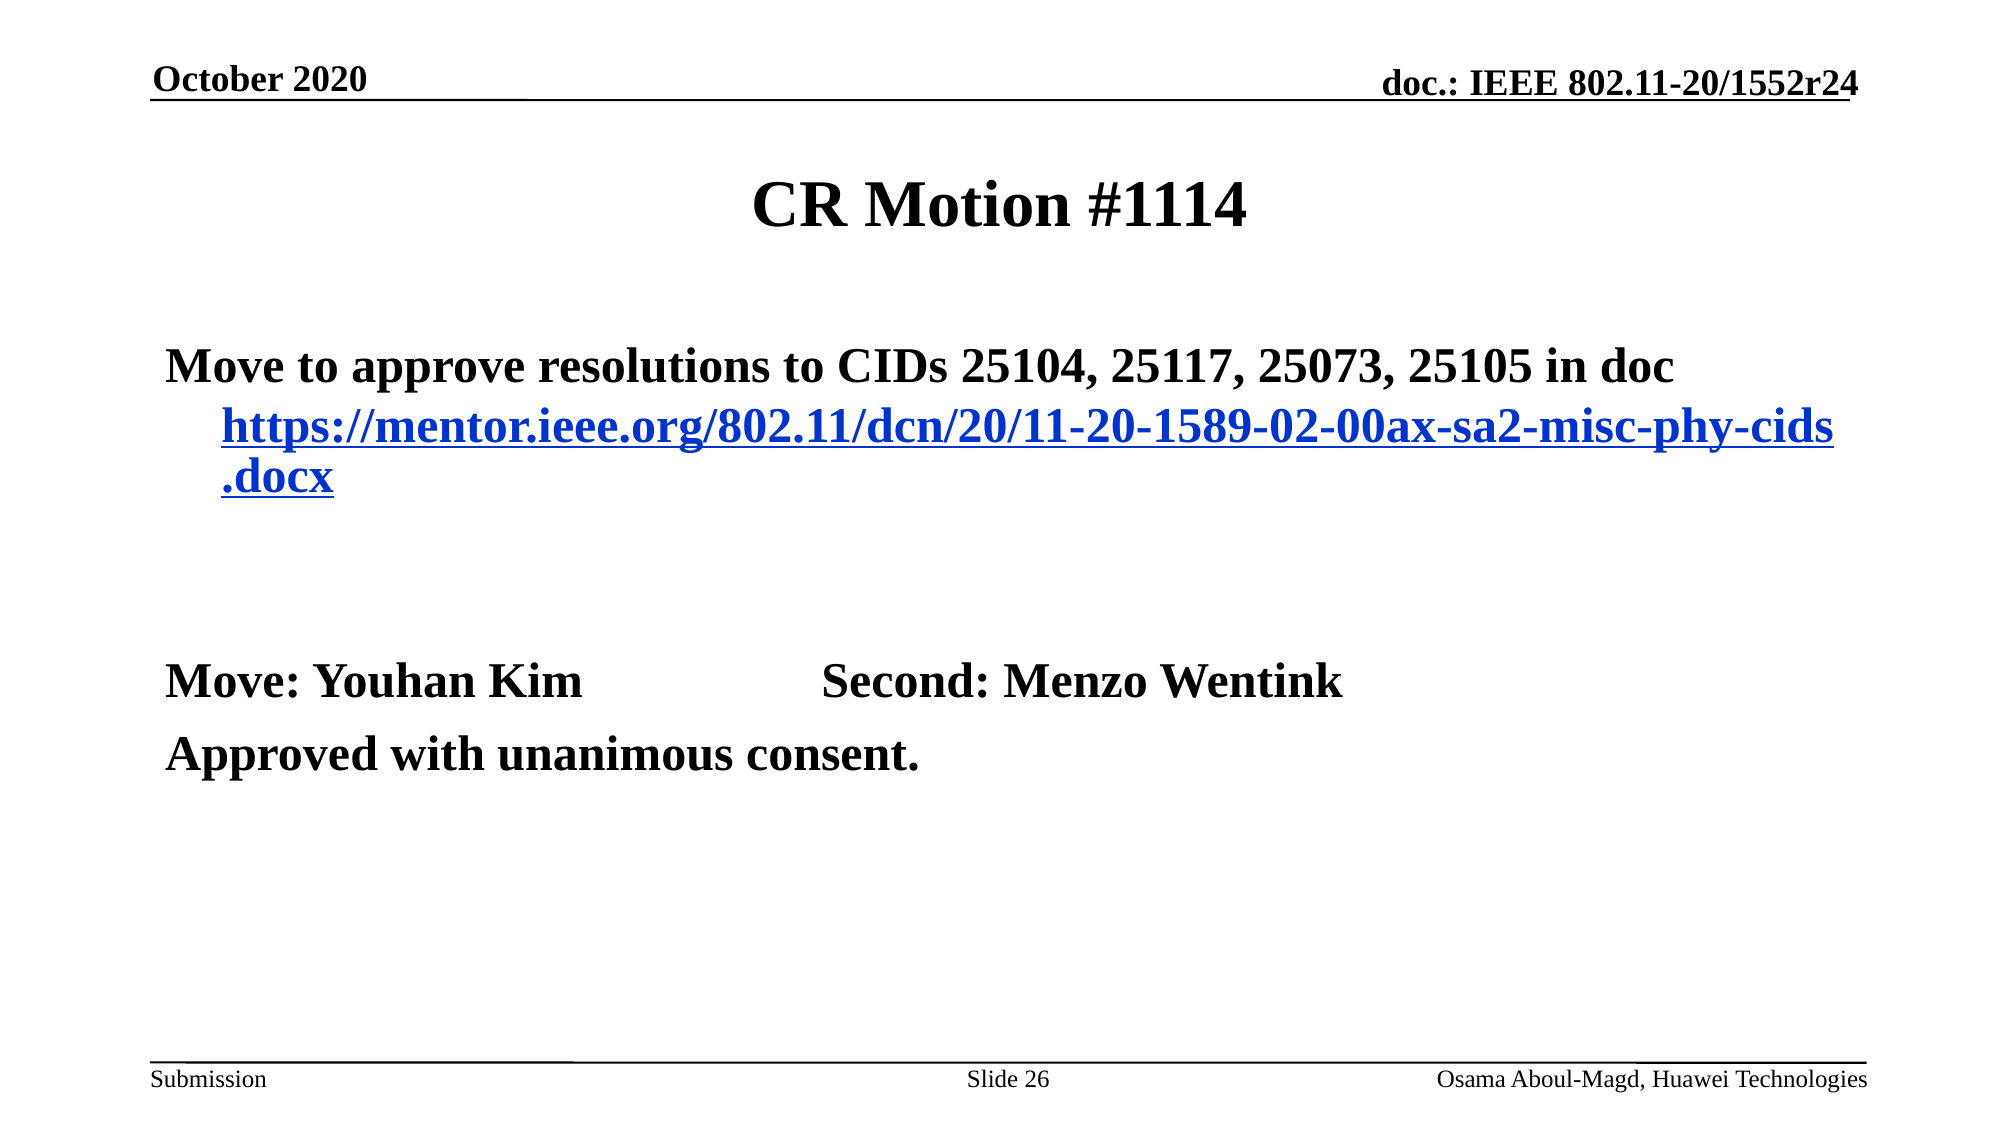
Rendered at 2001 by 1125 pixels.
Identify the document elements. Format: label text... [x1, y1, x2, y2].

list Move to approve resolutions to CIDs 25104, 25117, 25073, 25105 in doc https://mentor.ieee.org/802.11/dcn/20/11-20-1589-02-00ax-sa2-misc-phy-cids.docx Move: Youhan Kim Second: Menzo Wentink Approved with unanimous consent. [149, 324, 1850, 1000]
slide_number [152, 54, 563, 100]
footer Osama Aboul-Magd, Huawei Technologies [1171, 1061, 1869, 1093]
slide_number Slide 26 [950, 1061, 1067, 1123]
title CR Motion #1114 [149, 112, 1850, 288]
